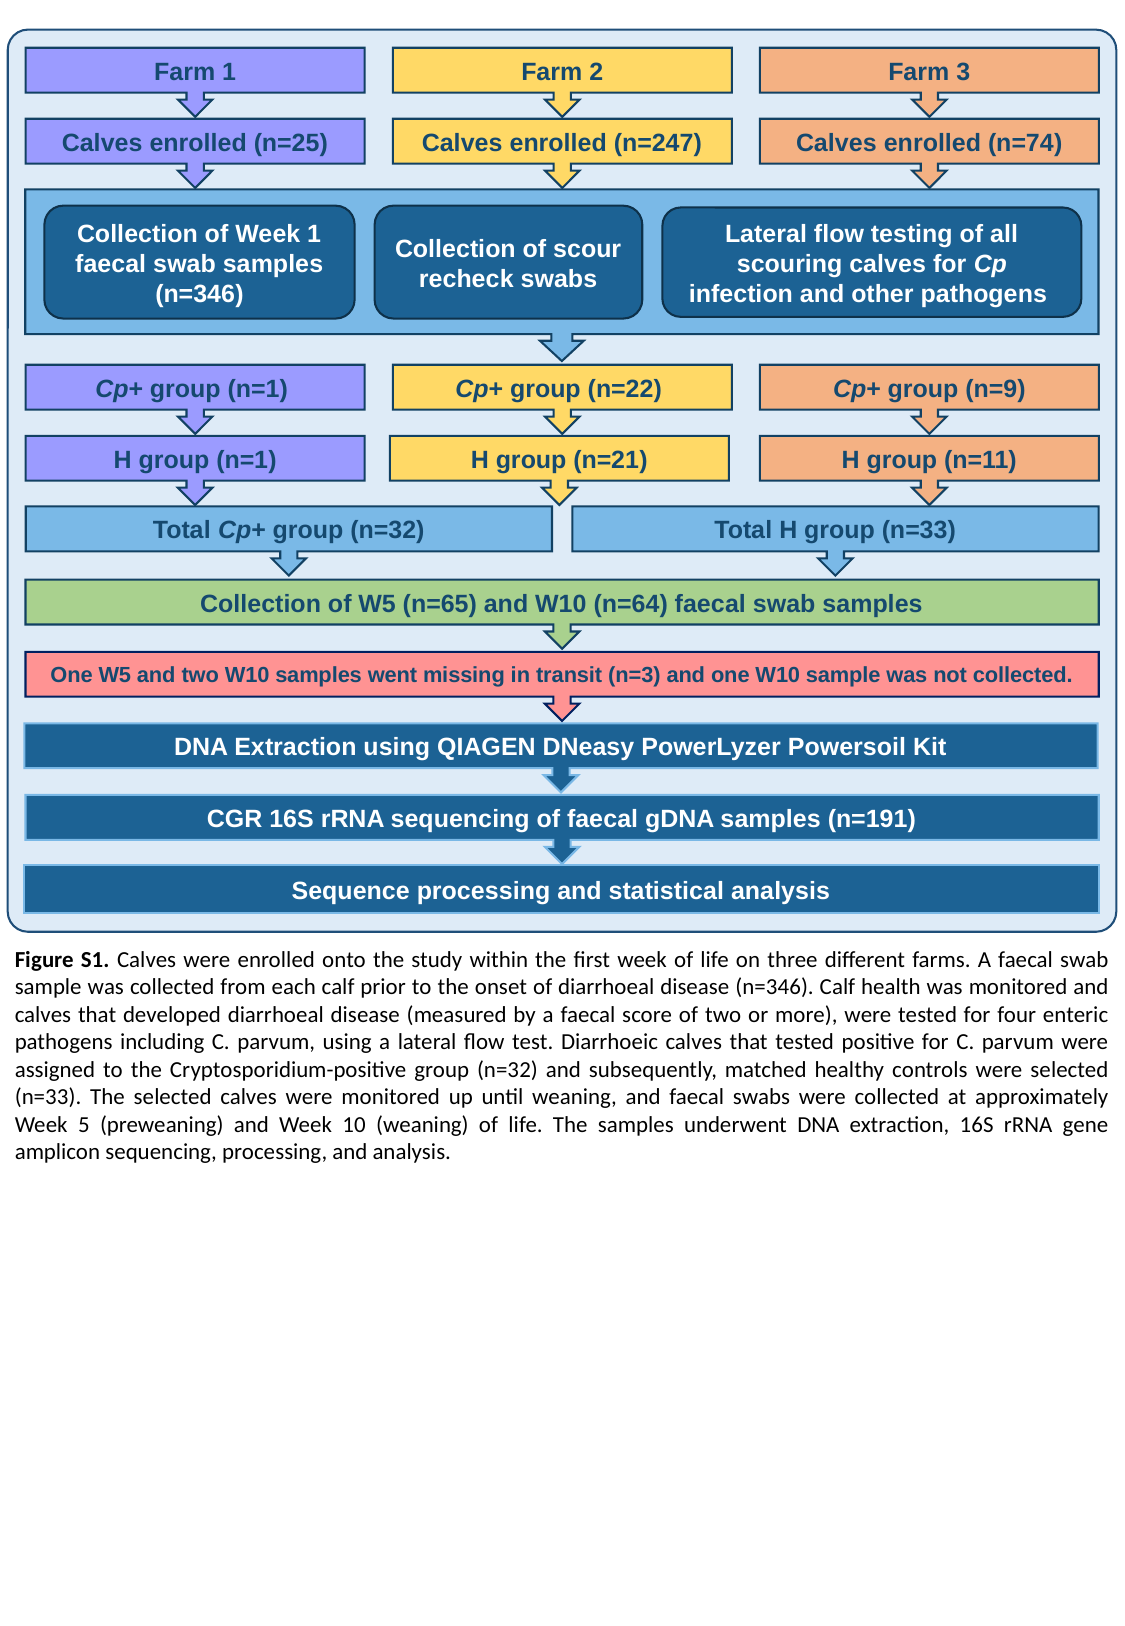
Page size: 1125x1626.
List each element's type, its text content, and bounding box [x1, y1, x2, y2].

text_box One W5 and two W10 samples went missing in transit (n=3) and one W10 sample was not collected. [25, 651, 1099, 721]
text_box Farm 1 [25, 47, 365, 117]
text_box H group (n=1) [25, 435, 365, 505]
text_box Collection of W5 (n=65) and W10 (n=64) faecal swab samples [25, 579, 1099, 649]
text_box Total H group (n=33) [572, 506, 1099, 576]
text_box Cp+ group (n=9) [759, 364, 1099, 434]
text_box CGR 16S rRNA sequencing of faecal gDNA samples (n=191) [25, 794, 1099, 865]
text_box Calves enrolled (n=74) [759, 118, 1099, 188]
text_box Collection of scour recheck swabs [374, 205, 643, 319]
text_box Calves enrolled (n=25) [25, 118, 365, 188]
text_box Figure S1. Calves were enrolled onto the study within the first week of life on three different farms. A faecal swab sample was collected from each calf prior to the onset of diarrhoeal disease (n=346). Calf health was monitored and calves that developed diarrhoeal disease (measured by a faecal score of two or more), were tested for four enteric pathogens including C. parvum, using a lateral flow test. Diarrhoeic calves that tested positive for C. parvum were assigned to the Cryptosporidium-positive group (n=32) and subsequently, matched healthy controls were selected (n=33). The selected calves were monitored up until weaning, and faecal swabs were collected at approximately Week 5 (preweaning) and Week 10 (weaning) of life. The samples underwent DNA extraction, 16S rRNA gene amplicon sequencing, processing, and analysis. [0, 936, 1125, 1172]
text_box Farm 2 [392, 47, 732, 117]
text_box H group (n=21) [389, 435, 729, 505]
text_box Calves enrolled (n=247) [392, 118, 732, 188]
text_box [6, 28, 1118, 933]
text_box Farm 3 [759, 47, 1099, 117]
text_box Lateral flow testing of all scouring calves for Cp infection and other pathogens [662, 207, 1082, 317]
text_box Collection of Week 1 faecal swab samples (n=346) [44, 205, 355, 319]
text_box Cp+ group (n=1) [25, 364, 365, 434]
text_box [25, 189, 1099, 362]
text_box Cp+ group (n=22) [392, 364, 732, 434]
text_box H group (n=11) [759, 435, 1099, 505]
text_box DNA Extraction using QIAGEN DNeasy PowerLyzer Powersoil Kit [24, 723, 1098, 793]
text_box Total Cp+ group (n=32) [25, 506, 552, 576]
text_box Sequence processing and statistical analysis [24, 865, 1099, 914]
